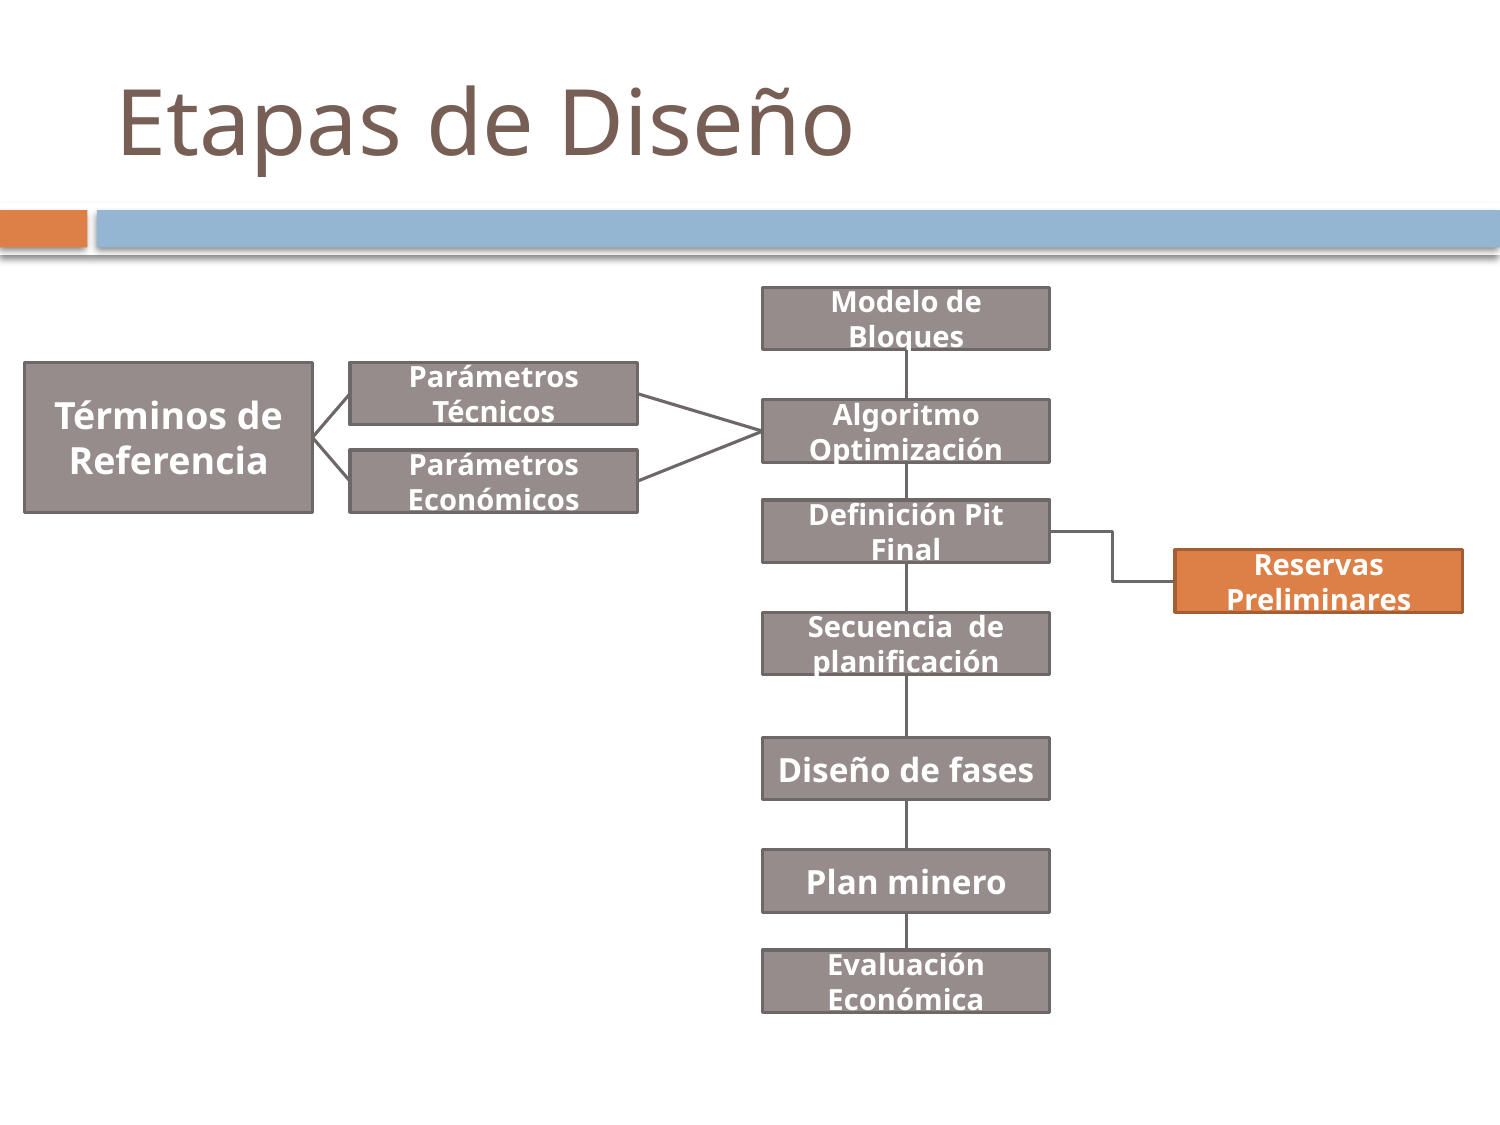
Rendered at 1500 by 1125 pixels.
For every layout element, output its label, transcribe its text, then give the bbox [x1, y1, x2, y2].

text_box Algoritmo Optimización [765, 398, 1051, 464]
text_box Modelo de Bloques [761, 286, 1051, 351]
title Etapas de Diseño [100, 37, 1438, 200]
text_box Secuencia de planificación [761, 611, 1051, 676]
text_box Diseño de fases [761, 736, 1051, 801]
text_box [312, 437, 351, 482]
text_box Parámetros Técnicos [348, 361, 639, 426]
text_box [1049, 530, 1176, 582]
text_box Plan minero [761, 848, 1051, 914]
text_box Evaluación Económica [761, 948, 1051, 1014]
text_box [637, 393, 763, 430]
text_box Reservas Preliminares [1173, 548, 1464, 614]
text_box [312, 393, 351, 437]
text_box Parámetros Económicos [348, 448, 639, 514]
text_box Definición Pit Final [761, 498, 1051, 564]
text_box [637, 430, 763, 482]
text_box Términos de Referencia [23, 361, 314, 514]
